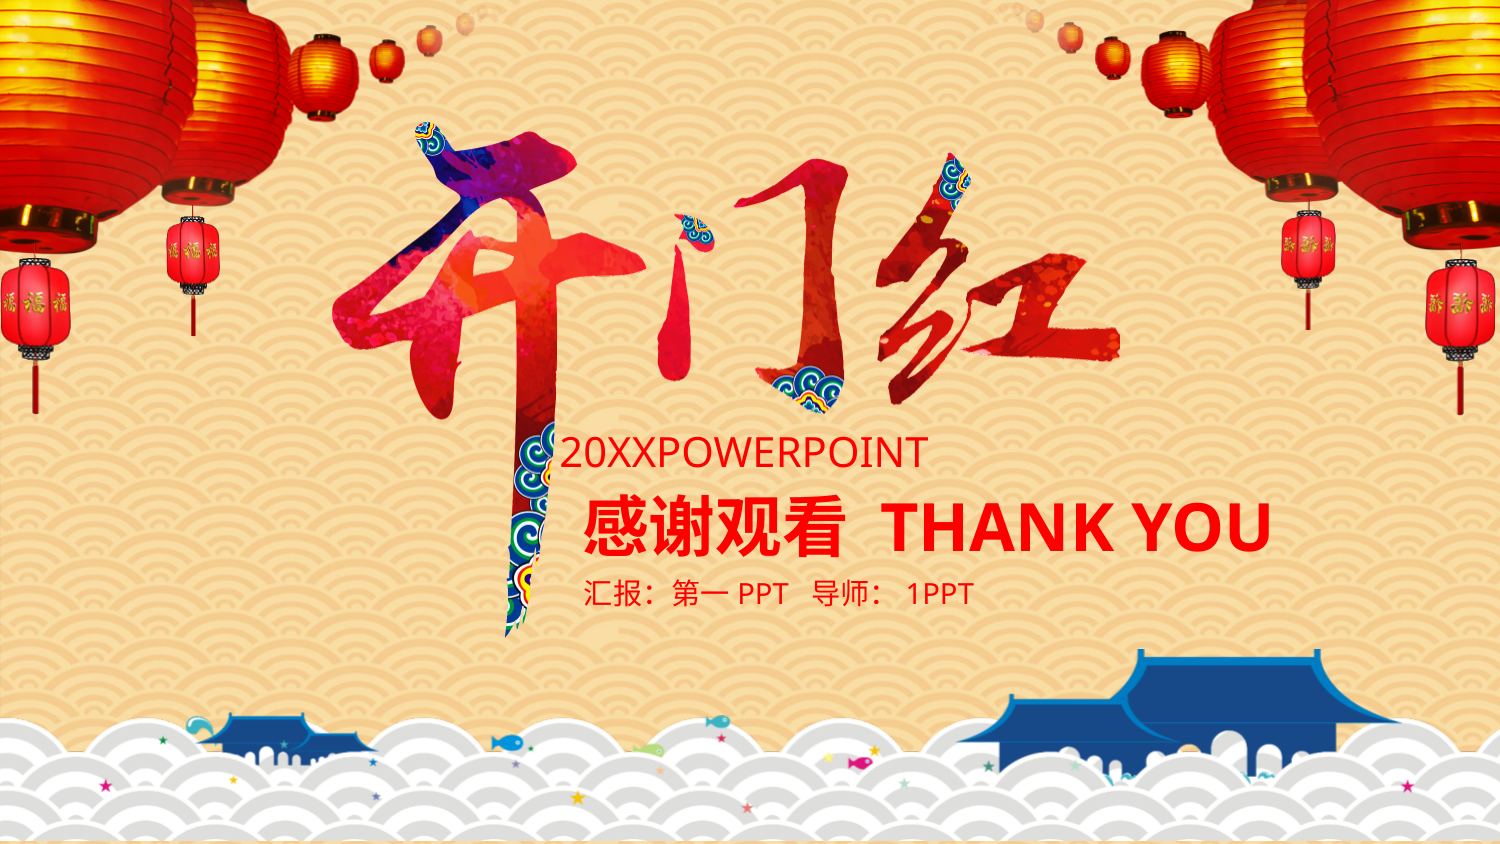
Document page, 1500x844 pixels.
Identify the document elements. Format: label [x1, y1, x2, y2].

picture [0, 0, 1500, 844]
text_box [0, 0, 544, 419]
text_box [956, 0, 1500, 420]
